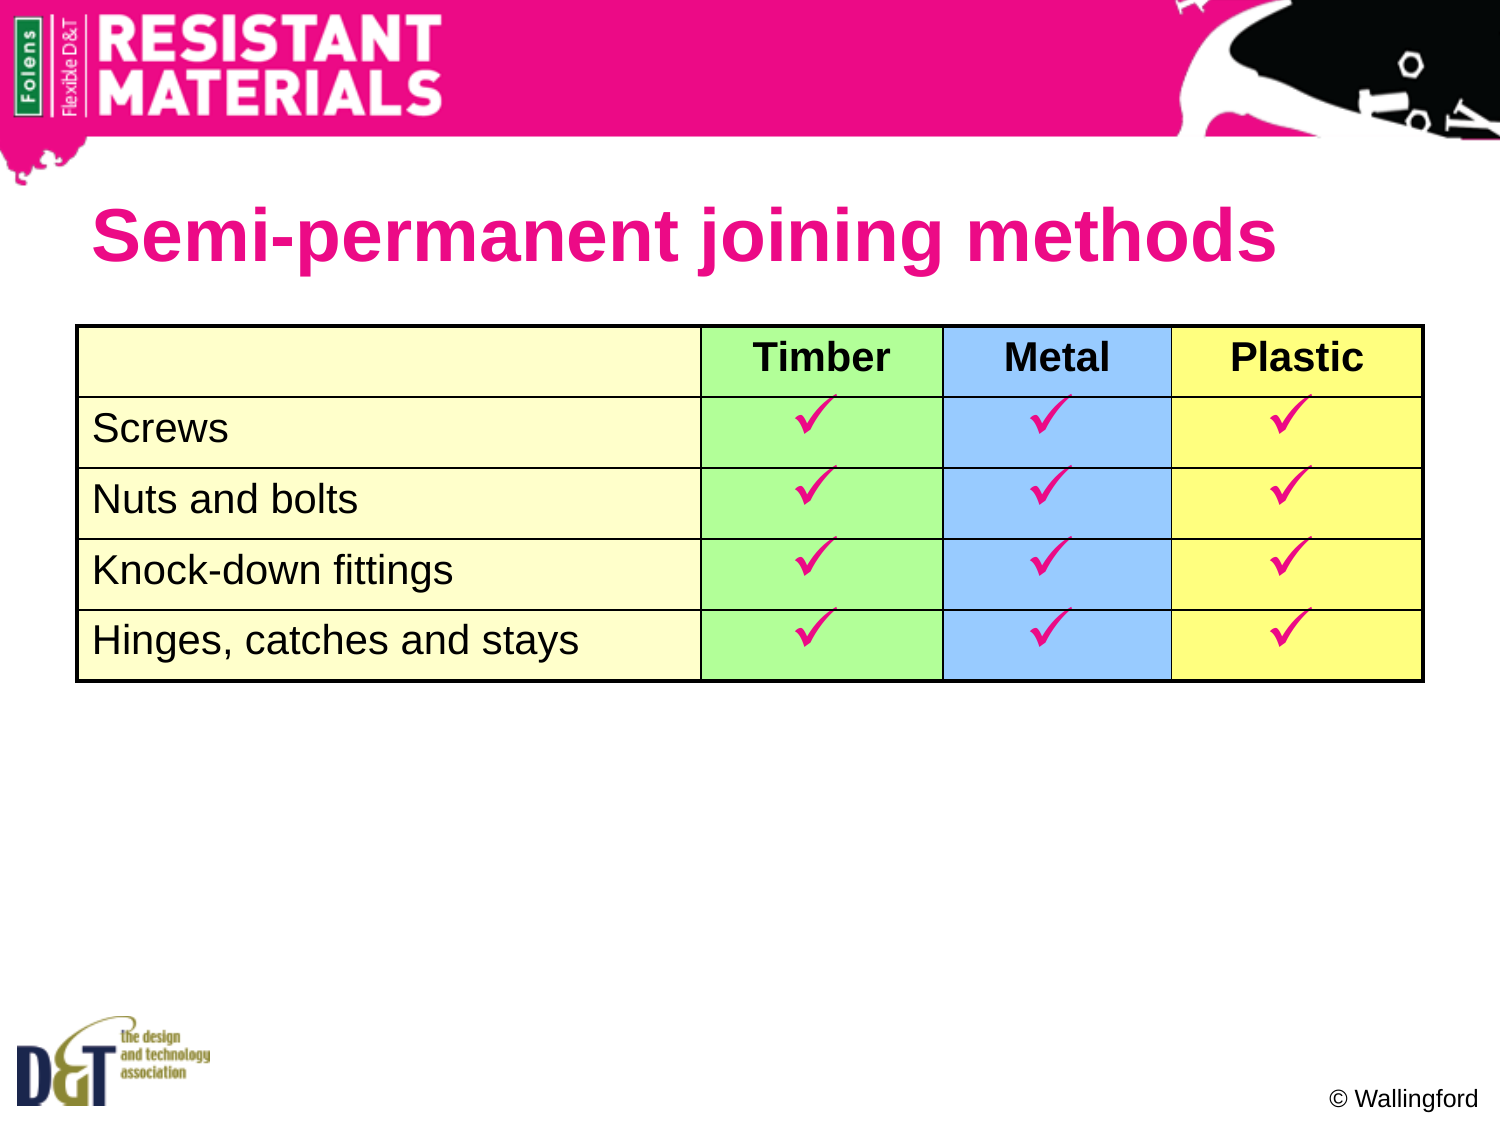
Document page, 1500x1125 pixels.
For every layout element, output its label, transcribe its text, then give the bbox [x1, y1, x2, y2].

table_header Metal [944, 328, 1171, 396]
table_cell [944, 398, 1171, 467]
table_cell Knock-down fittings [79, 540, 700, 609]
text_box © Wallingford [1257, 1074, 1495, 1125]
table_header [79, 328, 700, 396]
title Semi-permanent joining methods [76, 160, 1427, 301]
picture [0, 0, 1500, 1125]
table_cell [1172, 398, 1421, 467]
table_cell [702, 540, 942, 609]
table_cell Nuts and bolts [79, 469, 700, 538]
table_cell [702, 611, 942, 679]
table_header Timber [702, 328, 942, 396]
table_cell [702, 398, 942, 467]
table_cell [1172, 469, 1421, 538]
table_cell [1172, 540, 1421, 609]
table_cell [944, 540, 1171, 609]
table_cell [944, 469, 1171, 538]
table_header Plastic [1172, 328, 1421, 396]
table_cell Hinges, catches and stays [79, 611, 700, 679]
table_cell Screws [79, 398, 700, 467]
table_cell [702, 469, 942, 538]
table_cell [1172, 611, 1421, 679]
table_cell [944, 611, 1171, 679]
